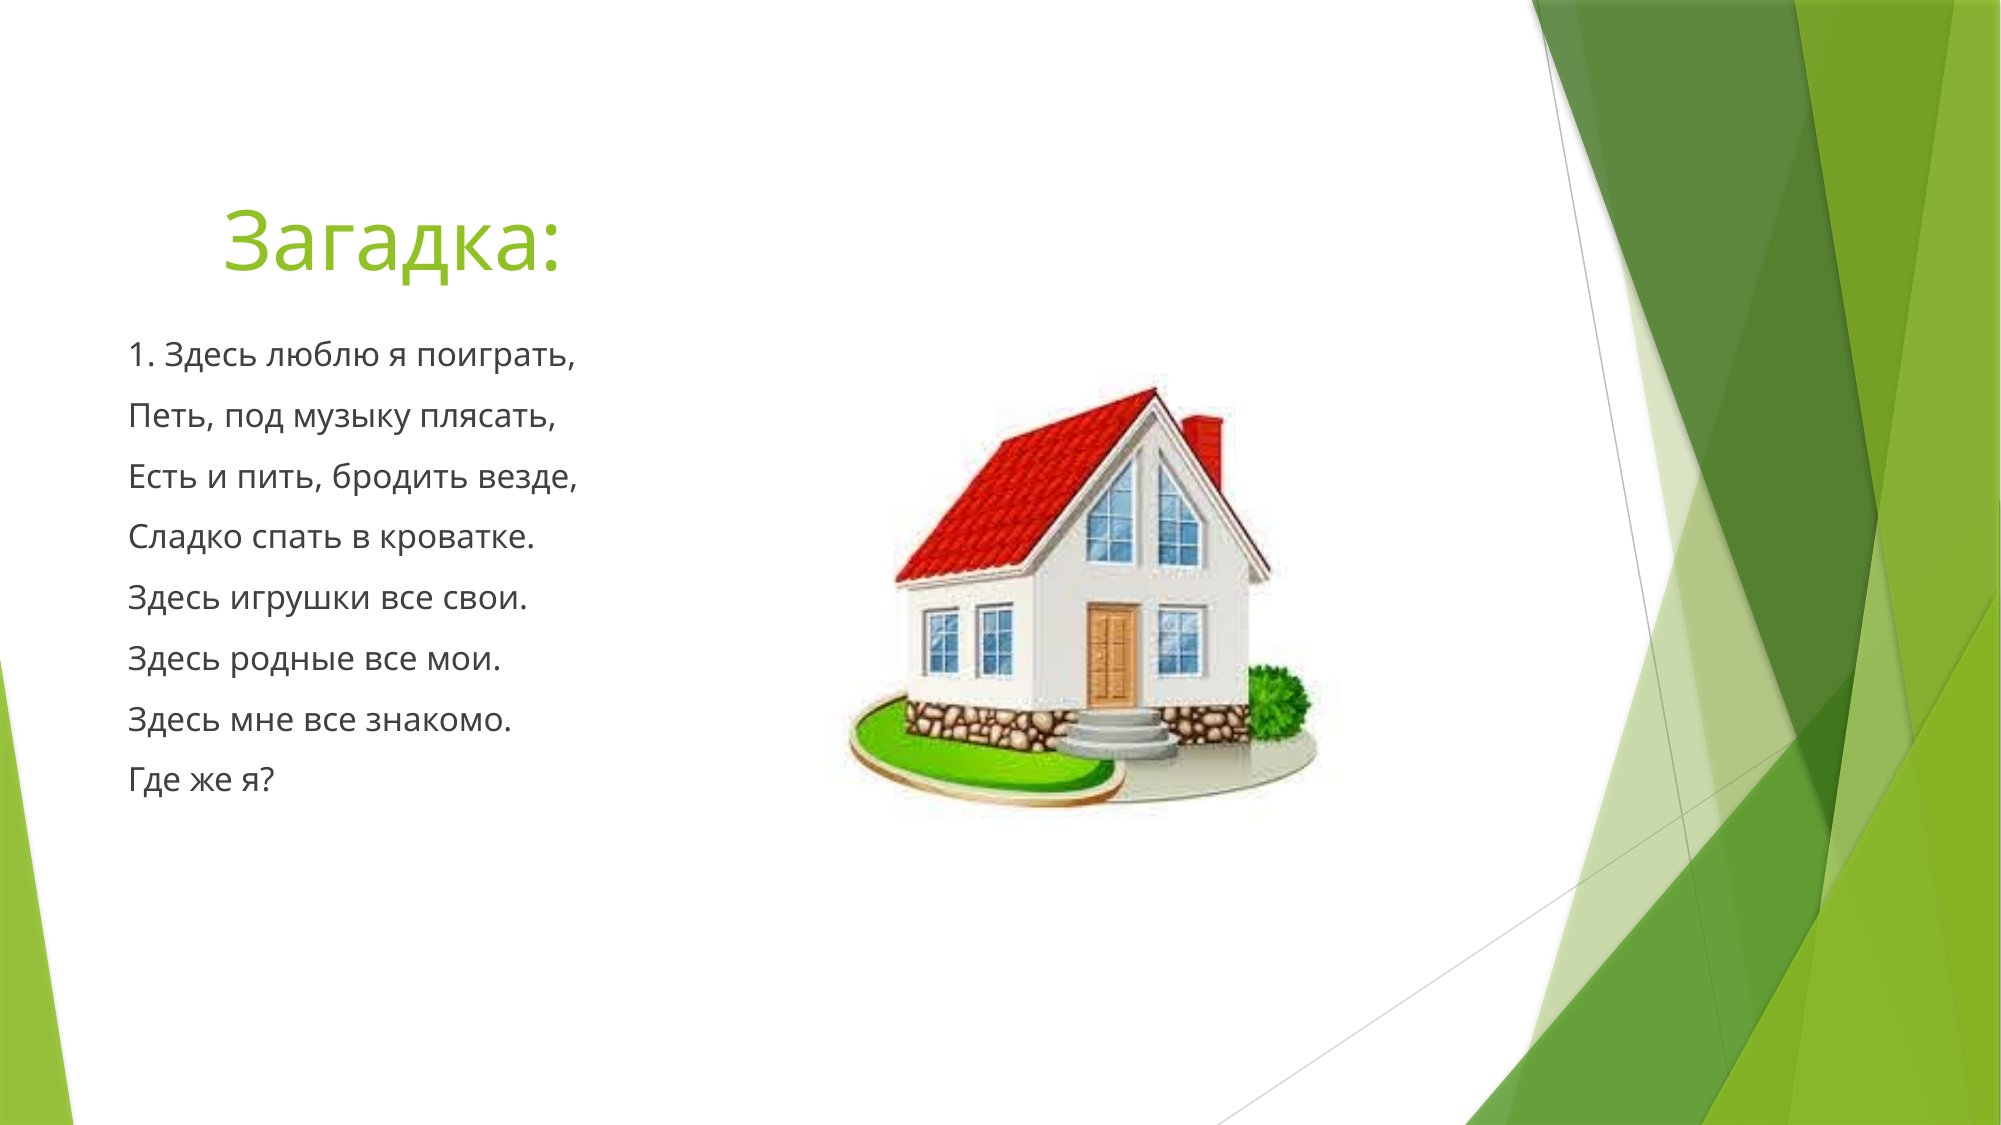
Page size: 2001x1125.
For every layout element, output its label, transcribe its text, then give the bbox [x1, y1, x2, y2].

title Загадка: [77, 84, 710, 295]
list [825, 373, 1340, 823]
list 1. Здесь люблю я поиграть, Петь, под музыку плясать, Есть и пить, бродить везде, Сладко спать в кроватке. Здесь игрушки все свои. Здесь родные все мои. Здесь мне все знакомо. Где же я? [112, 325, 746, 750]
